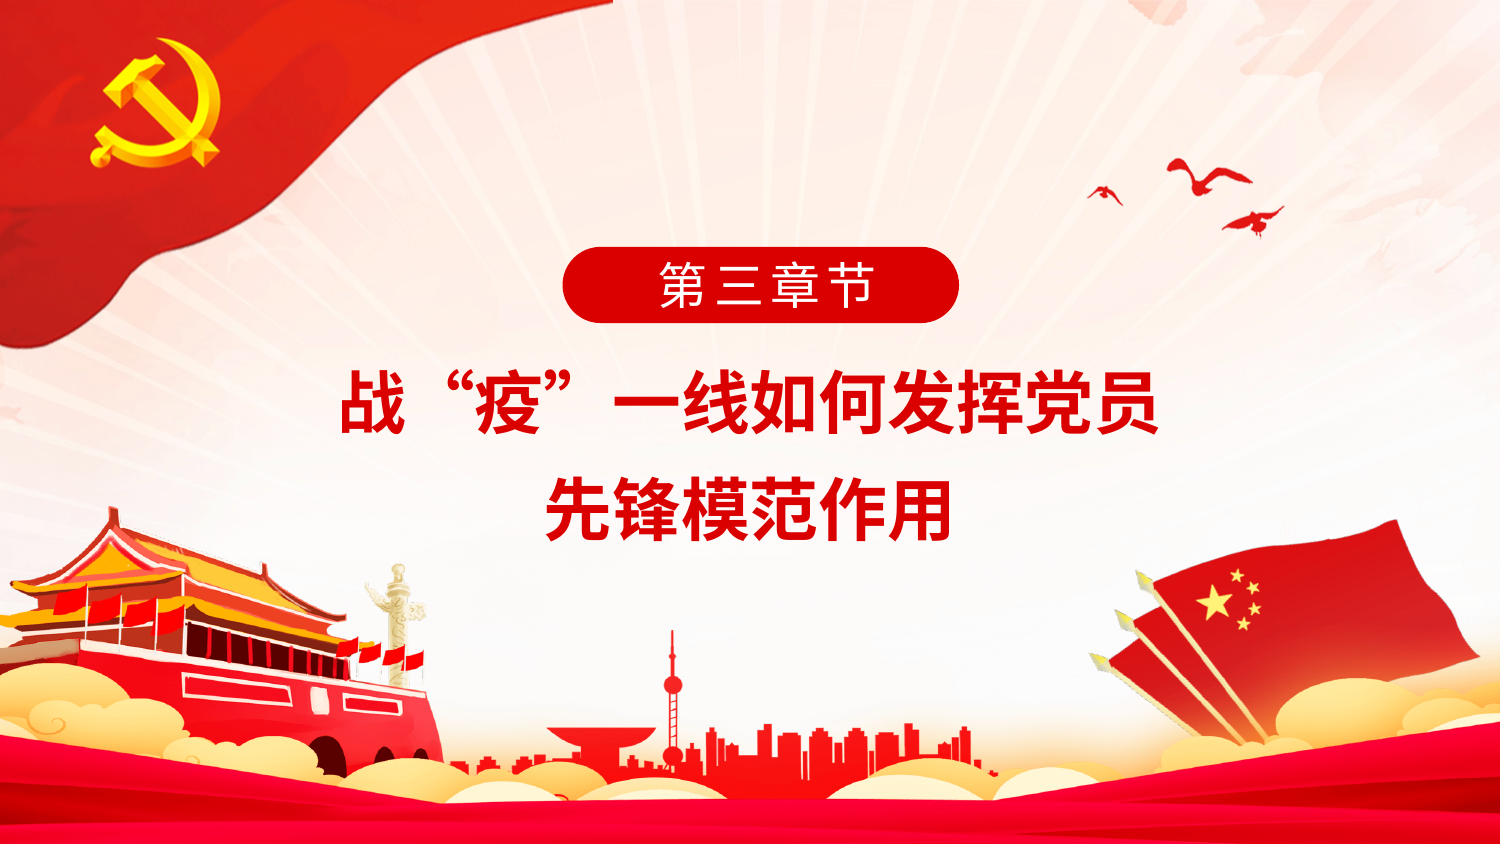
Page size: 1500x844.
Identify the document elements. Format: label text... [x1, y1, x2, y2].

text_box 战“疫”一线如何发挥党员 先锋模范作用 [262, 327, 1238, 463]
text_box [562, 246, 960, 324]
picture [0, 0, 1500, 844]
